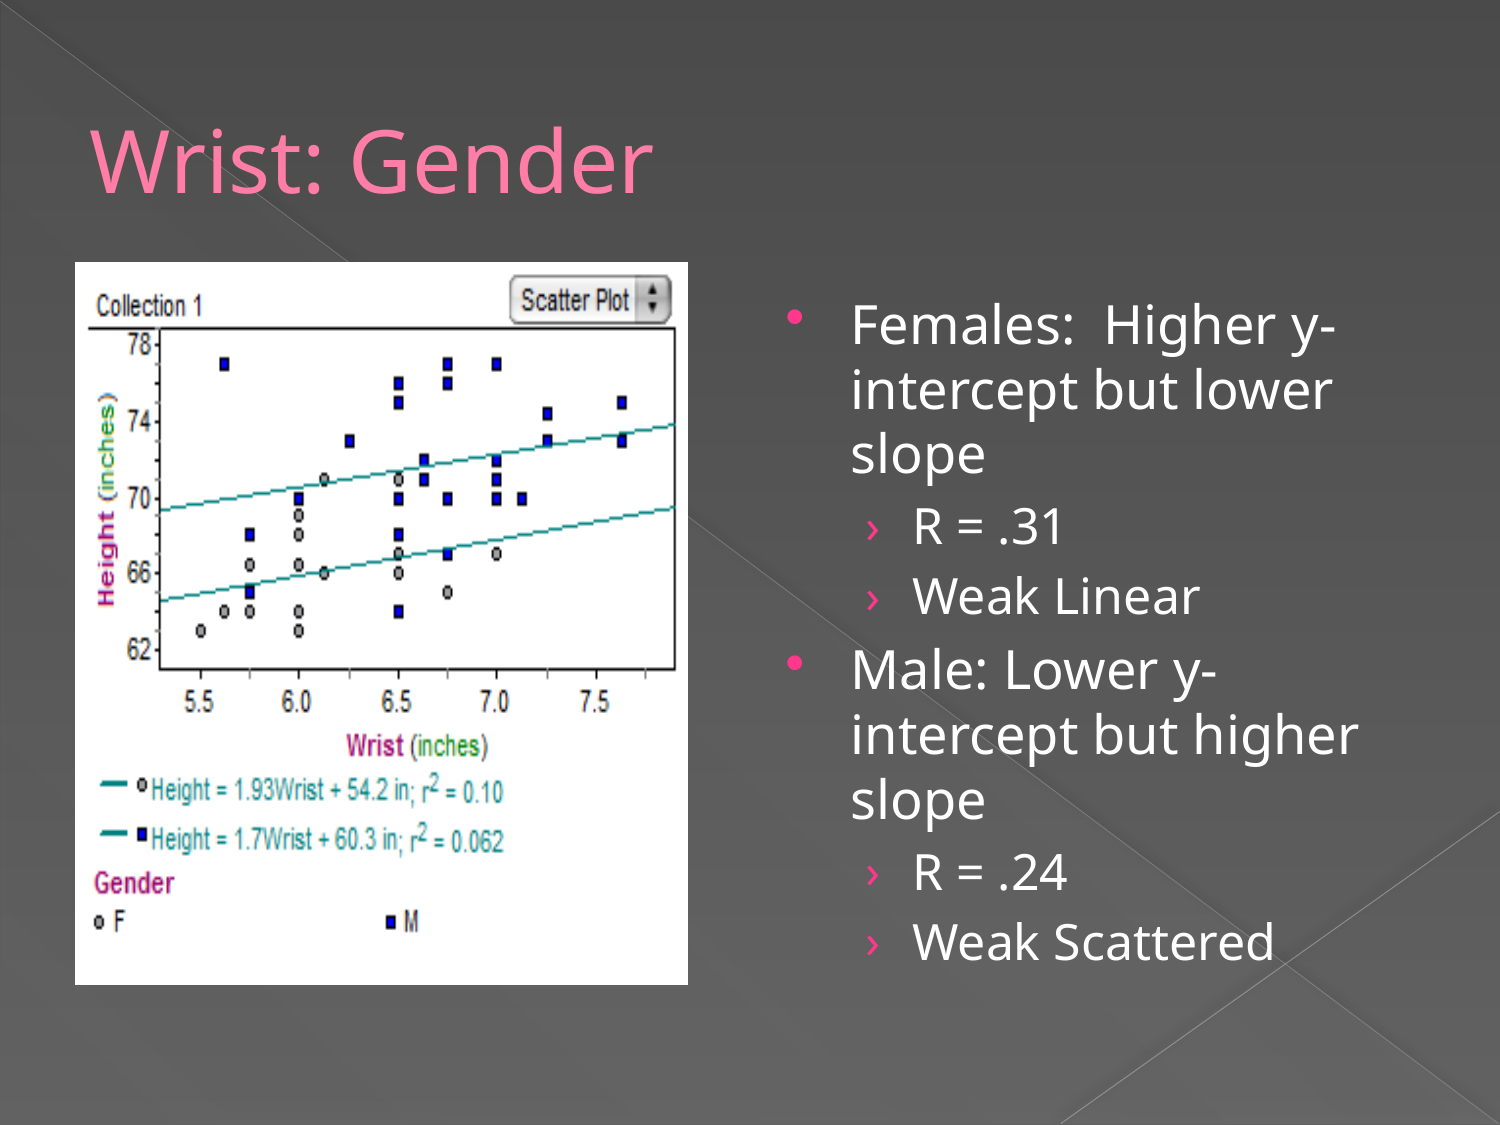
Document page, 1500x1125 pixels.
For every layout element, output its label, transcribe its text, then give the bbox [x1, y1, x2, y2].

list Females: Higher y-intercept but lower slope R = .31 Weak Linear Male: Lower y-intercept but higher slope R = .24 Weak Scattered [762, 282, 1425, 1025]
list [74, 262, 688, 985]
title Wrist: Gender [75, 43, 1425, 274]
